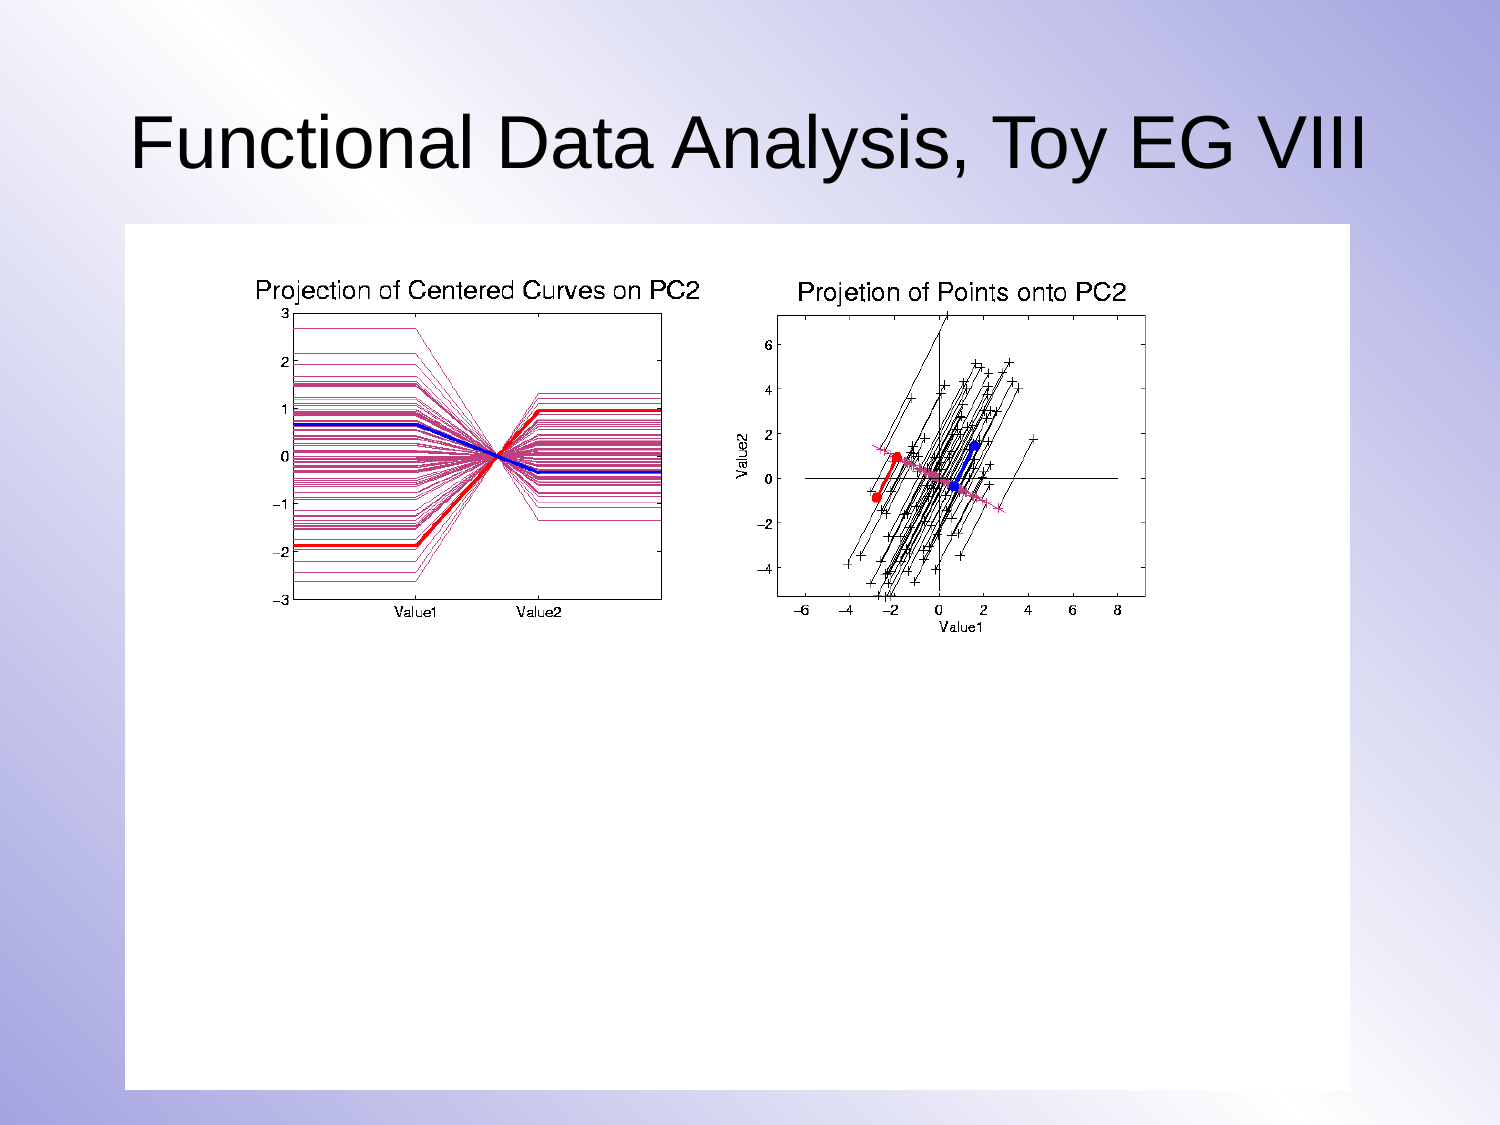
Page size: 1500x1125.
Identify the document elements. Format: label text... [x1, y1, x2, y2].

title Functional Data Analysis, Toy EG VIII [75, 45, 1425, 233]
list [124, 224, 1351, 1091]
